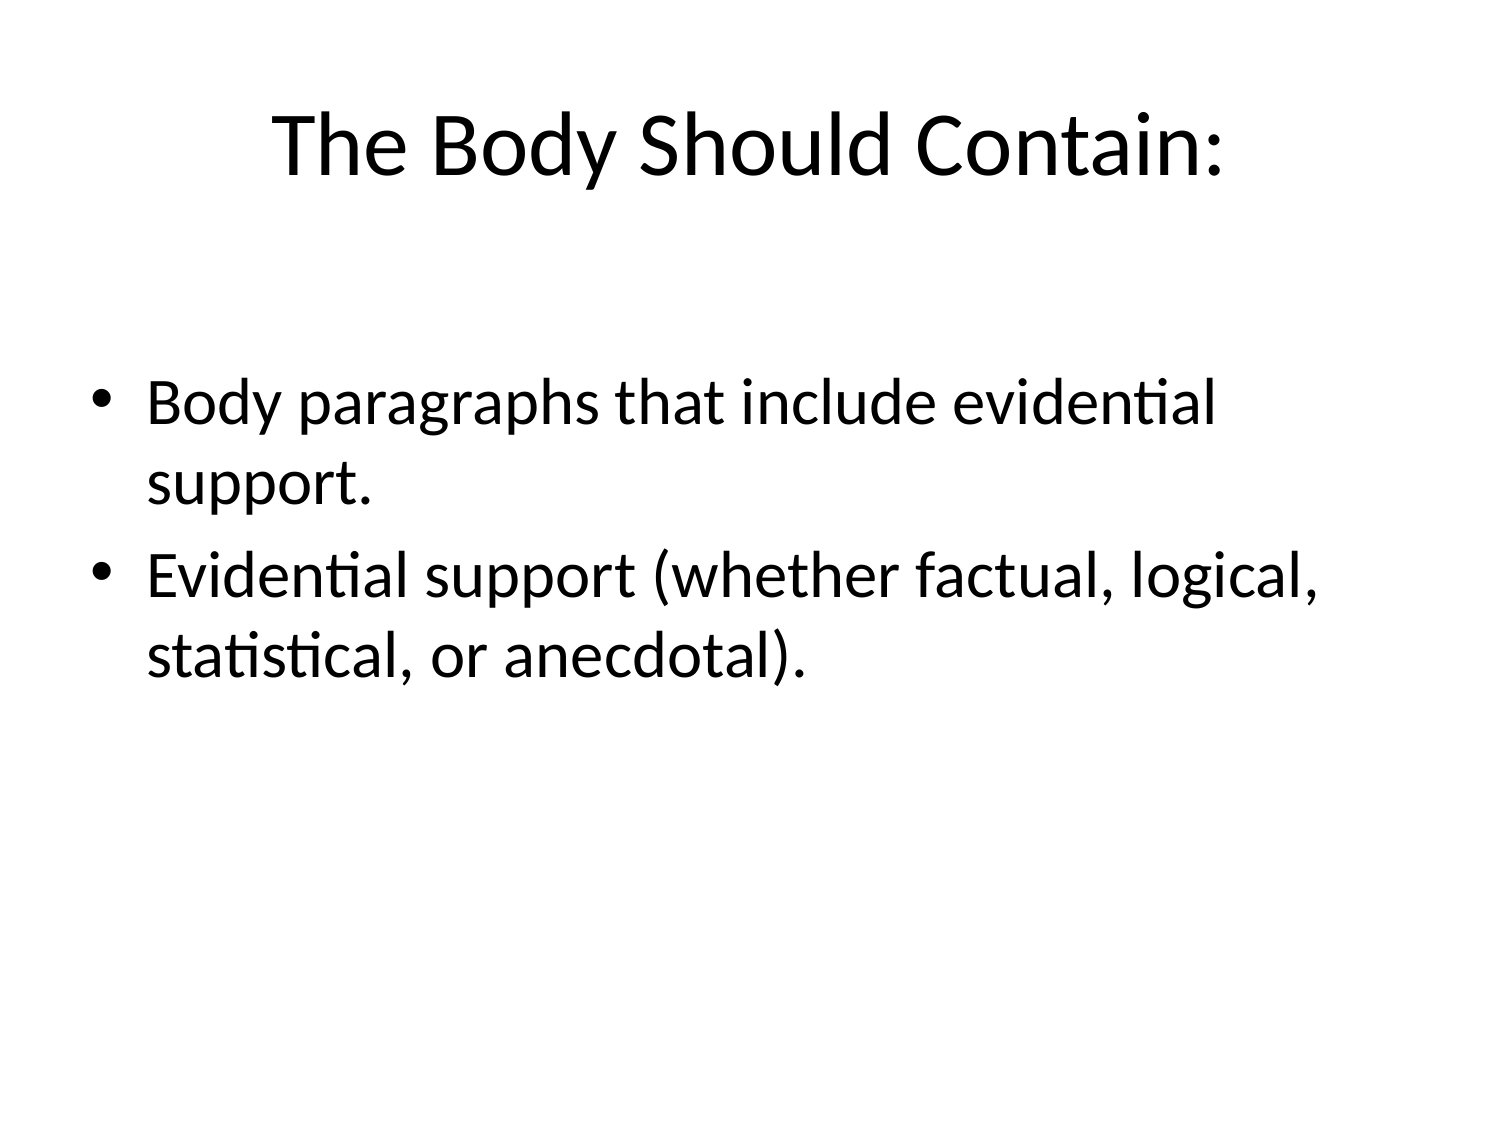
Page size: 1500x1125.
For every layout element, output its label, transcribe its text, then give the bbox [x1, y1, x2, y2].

list Body paragraphs that include evidential support. Evidential support (whether factual, logical, statistical, or anecdotal). [75, 350, 1425, 800]
title The Body Should Contain: [75, 45, 1425, 233]
